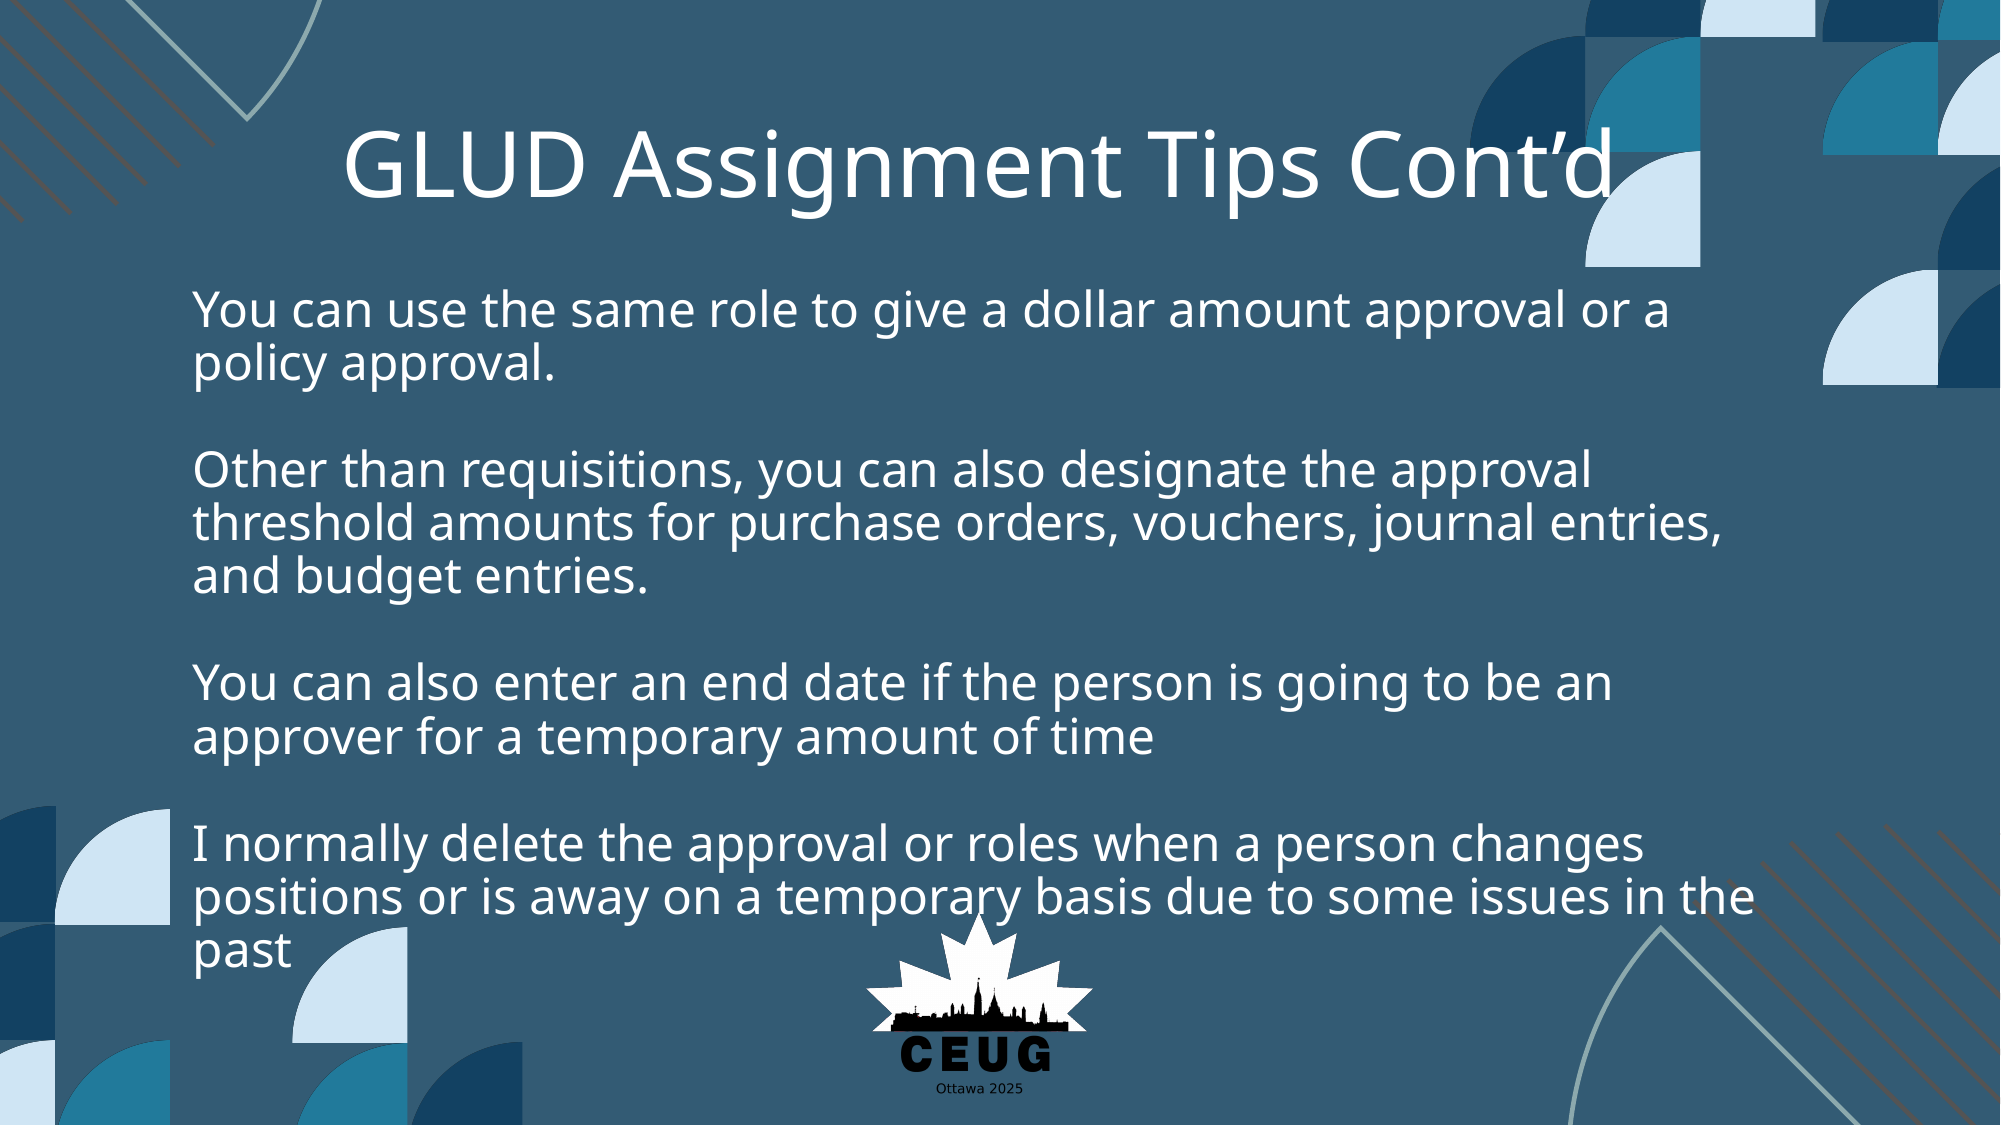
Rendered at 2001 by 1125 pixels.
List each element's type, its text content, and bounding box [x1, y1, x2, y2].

picture [0, 806, 170, 1125]
picture [1470, 0, 1816, 59]
picture [1822, 0, 2001, 388]
text_box GLUD Assignment Tips Cont’d [118, 59, 1844, 277]
picture [292, 988, 523, 1125]
picture [866, 988, 1093, 1100]
title You can use the same role to give a dollar amount approval or a policy approval. Other than requisitions, you can also designate the approval threshold amounts for purchase orders, vouchers, journal entries, and budget entries. You can also enter an end date if the person is going to be an approver for a temporary amount of time I normally delete the approval or roles when a person changes positions or is away on a temporary basis due to some issues in the past [177, 277, 1820, 988]
